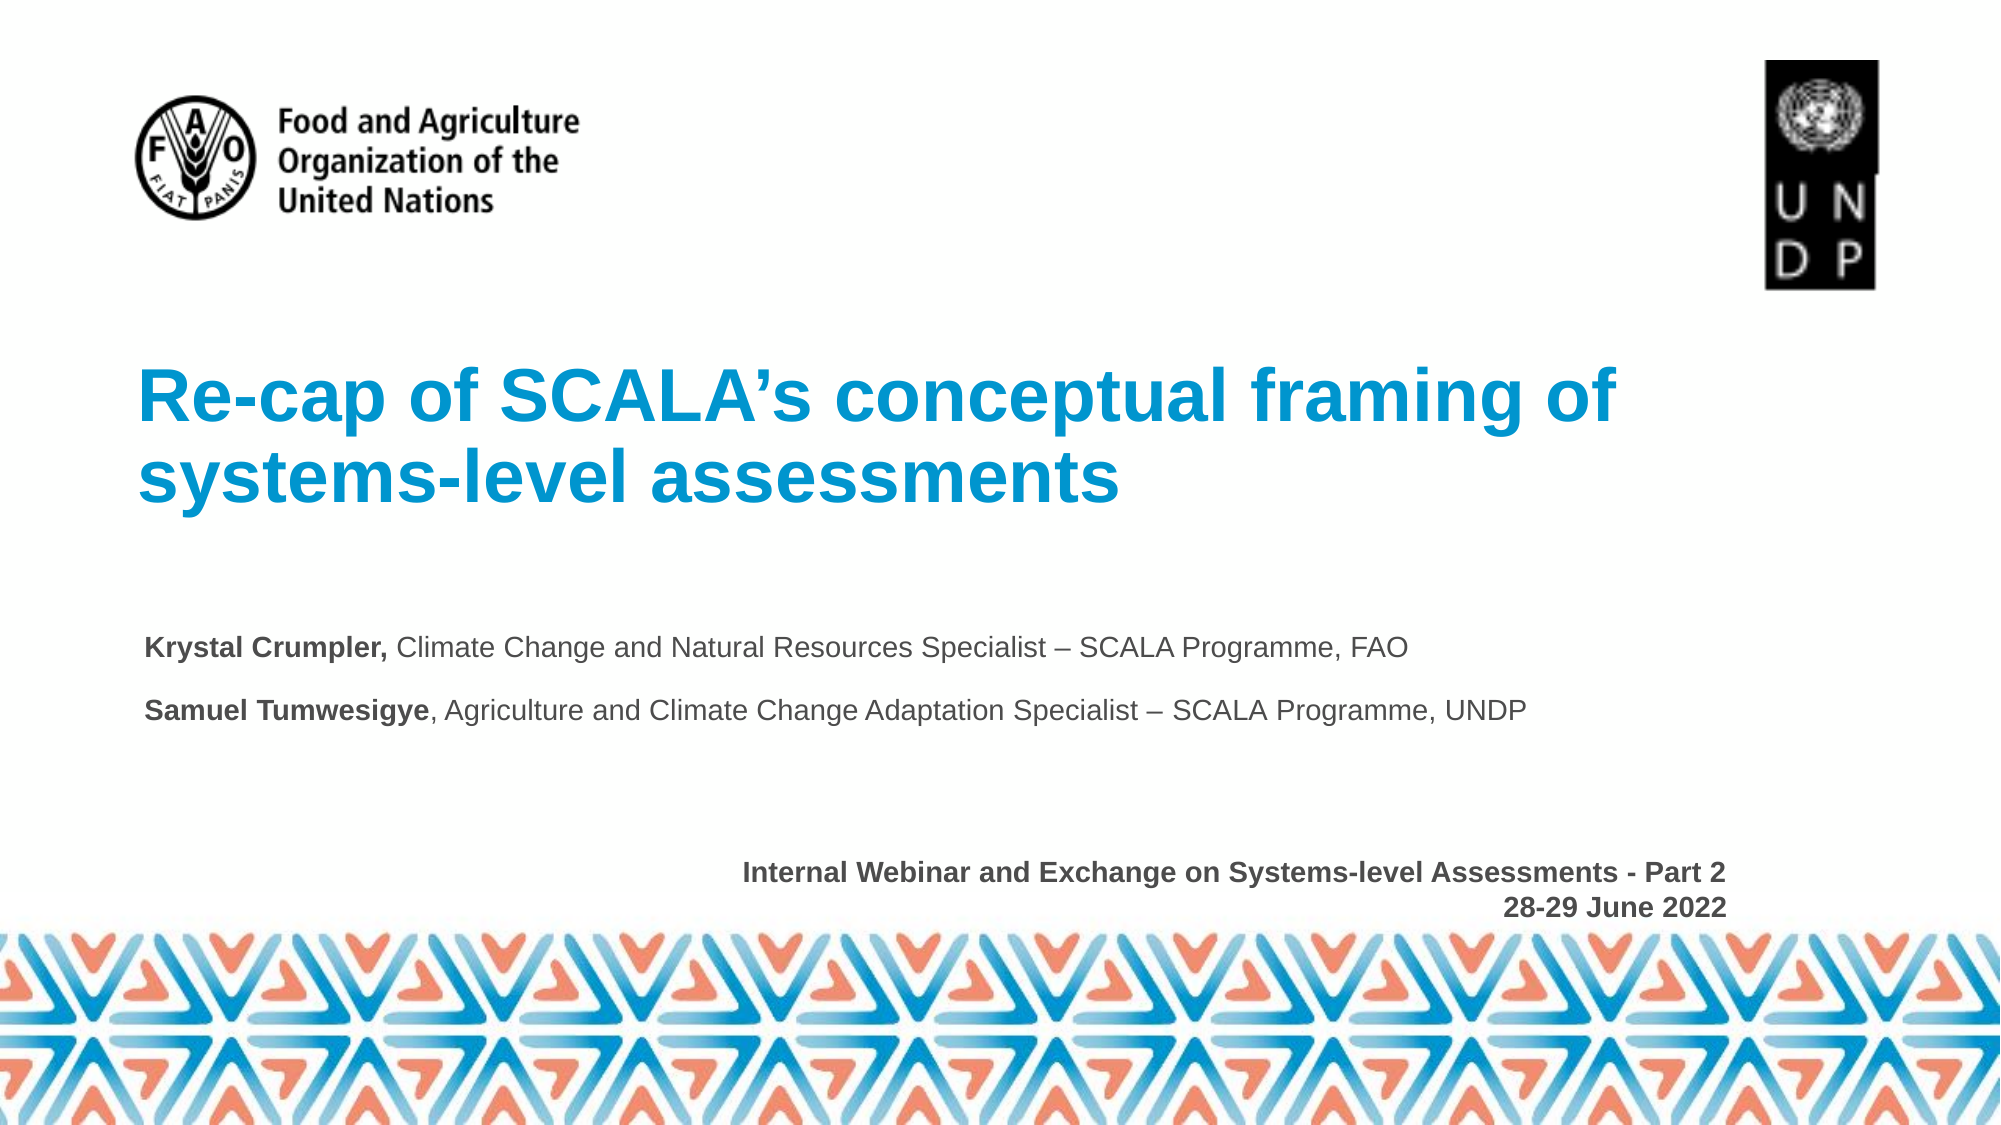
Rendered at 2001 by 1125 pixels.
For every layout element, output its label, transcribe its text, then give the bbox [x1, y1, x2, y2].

picture [0, 892, 2000, 1125]
text_box Internal Webinar and Exchange on Systems-level Assessments - Part 2 28-29 June 2022 [35, 845, 1743, 931]
list Krystal Crumpler, Climate Change and Natural Resources Specialist – SCALA Programme, FAO Samuel Tumwesigye, Agriculture and Climate Change Adaptation Specialist – SCALA Programme, UNDP [144, 625, 1666, 748]
title Re-cap of SCALA’s conceptual framing of systems-level assessments [137, 328, 1673, 527]
